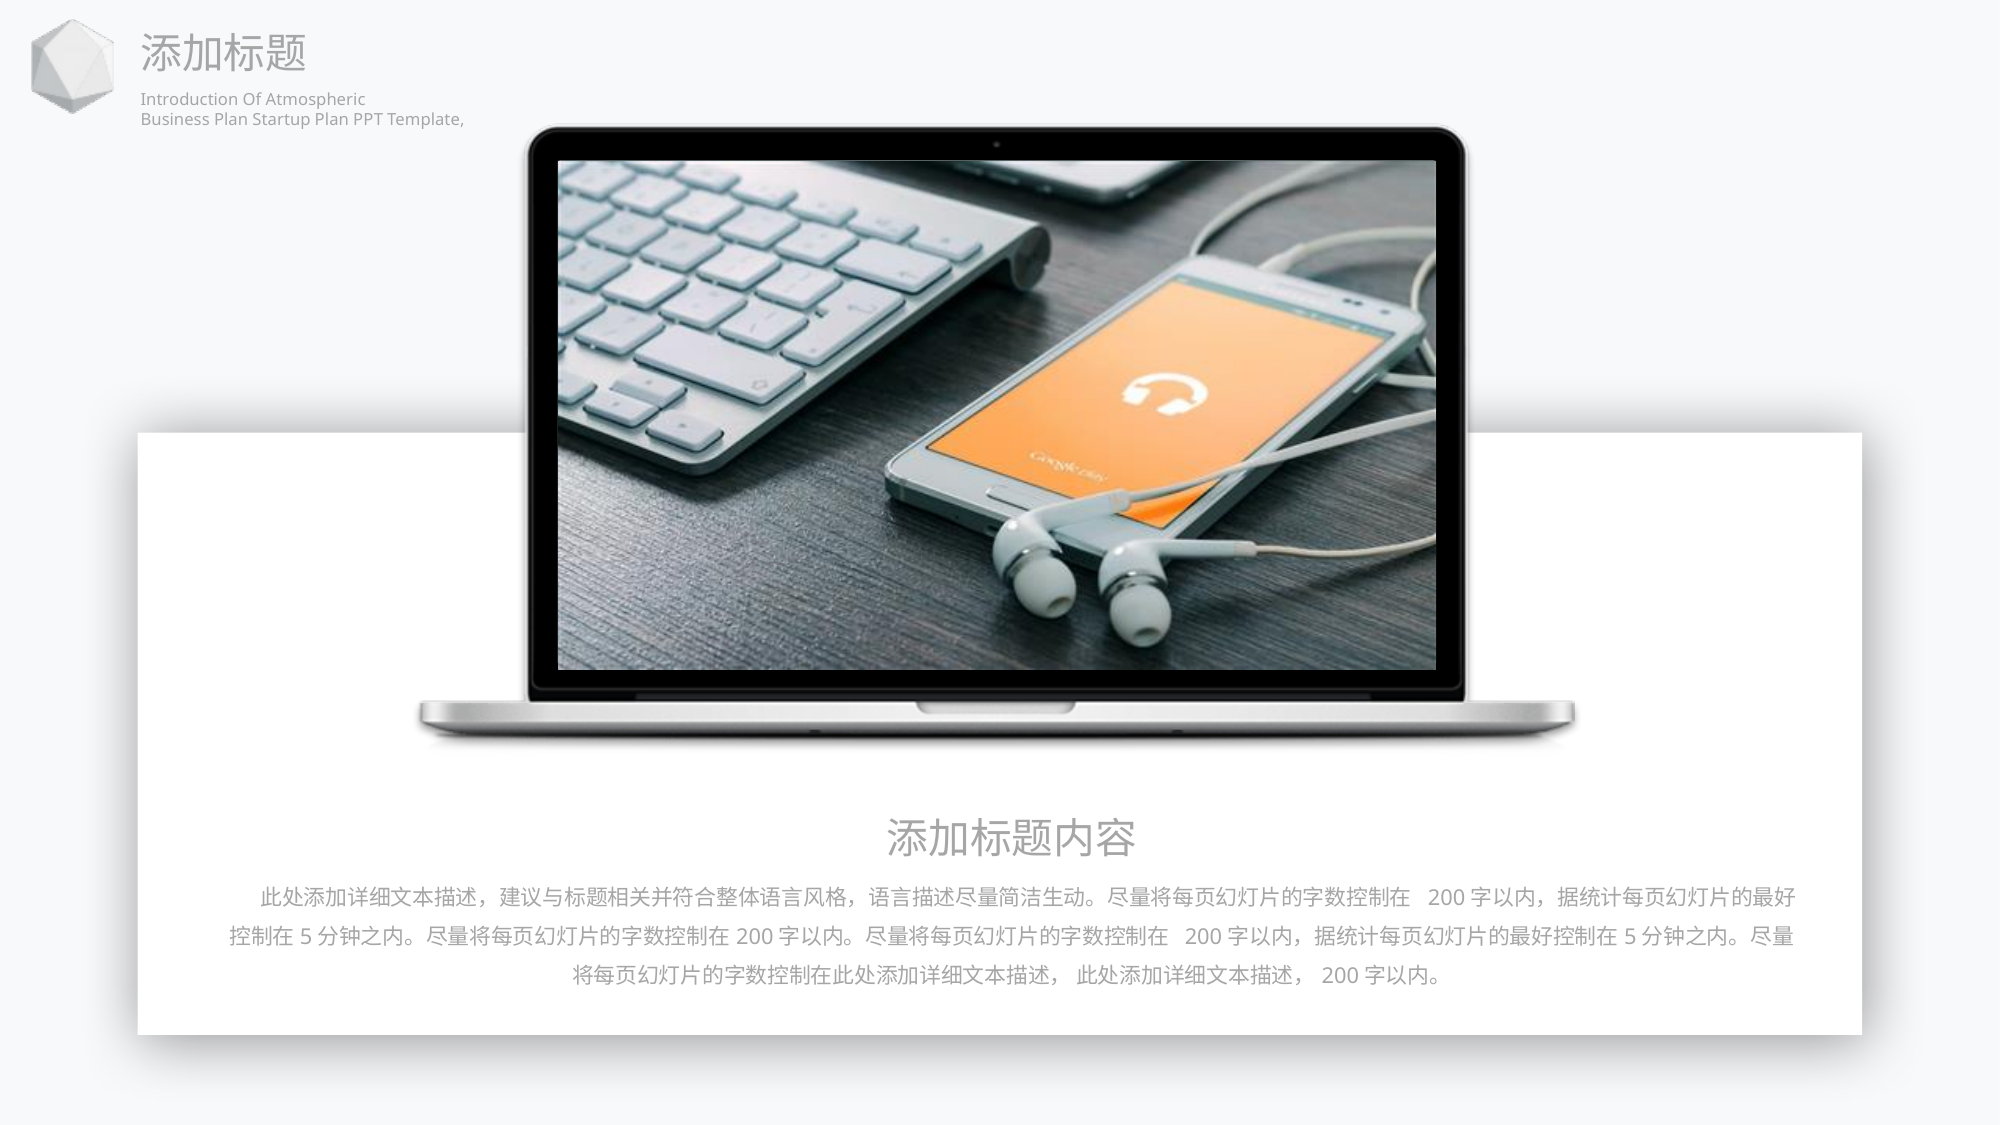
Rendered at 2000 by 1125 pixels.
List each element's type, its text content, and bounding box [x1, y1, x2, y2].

text_box [136, 430, 1864, 1037]
text_box 添加标题内容 [763, 804, 1260, 870]
picture [30, 18, 115, 114]
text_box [408, 113, 1587, 757]
text_box Introduction Of Atmospheric Business Plan Startup Plan PPT Template, [125, 78, 563, 140]
text_box 此处添加详细文本描述，建议与标题相关并符合整体语言风格，语言描述尽量简洁生动。尽量将每页幻灯片的字数控制在 200字以内，据统计每页幻灯片的最好控制在5分钟之内。尽量将每页幻灯片的字数控制在200字以内。尽量将每页幻灯片的字数控制在 200字以内，据统计每页幻灯片的最好控制在5分钟之内。尽量将每页幻灯片的字数控制在此处添加详细文本描述， 此处添加详细文本描述，200字以内。 [226, 870, 1798, 964]
text_box 添加标题 [125, 19, 422, 78]
